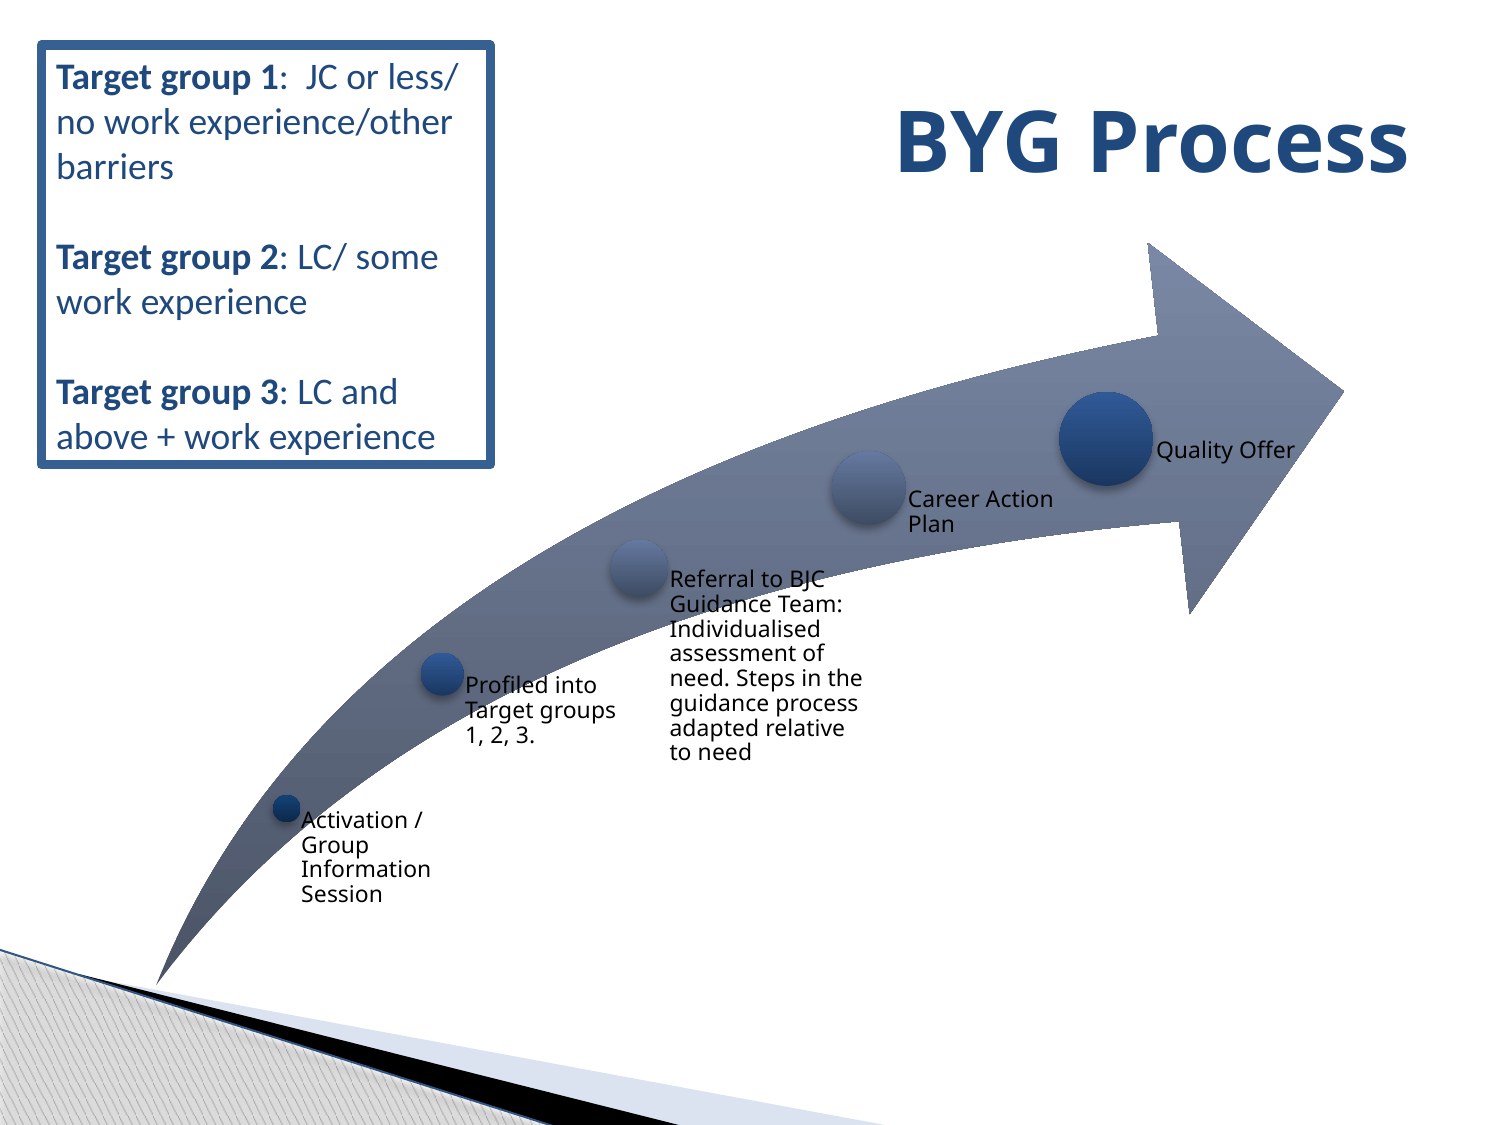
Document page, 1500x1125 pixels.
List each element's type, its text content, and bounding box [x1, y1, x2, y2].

text_box Target group 1: JC or less/ no work experience/other barriers Target group 2: LC/ some work experience Target group 3: LC and above + work experience [37, 40, 495, 469]
title BYG Process [495, 45, 1425, 233]
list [74, 242, 1426, 986]
